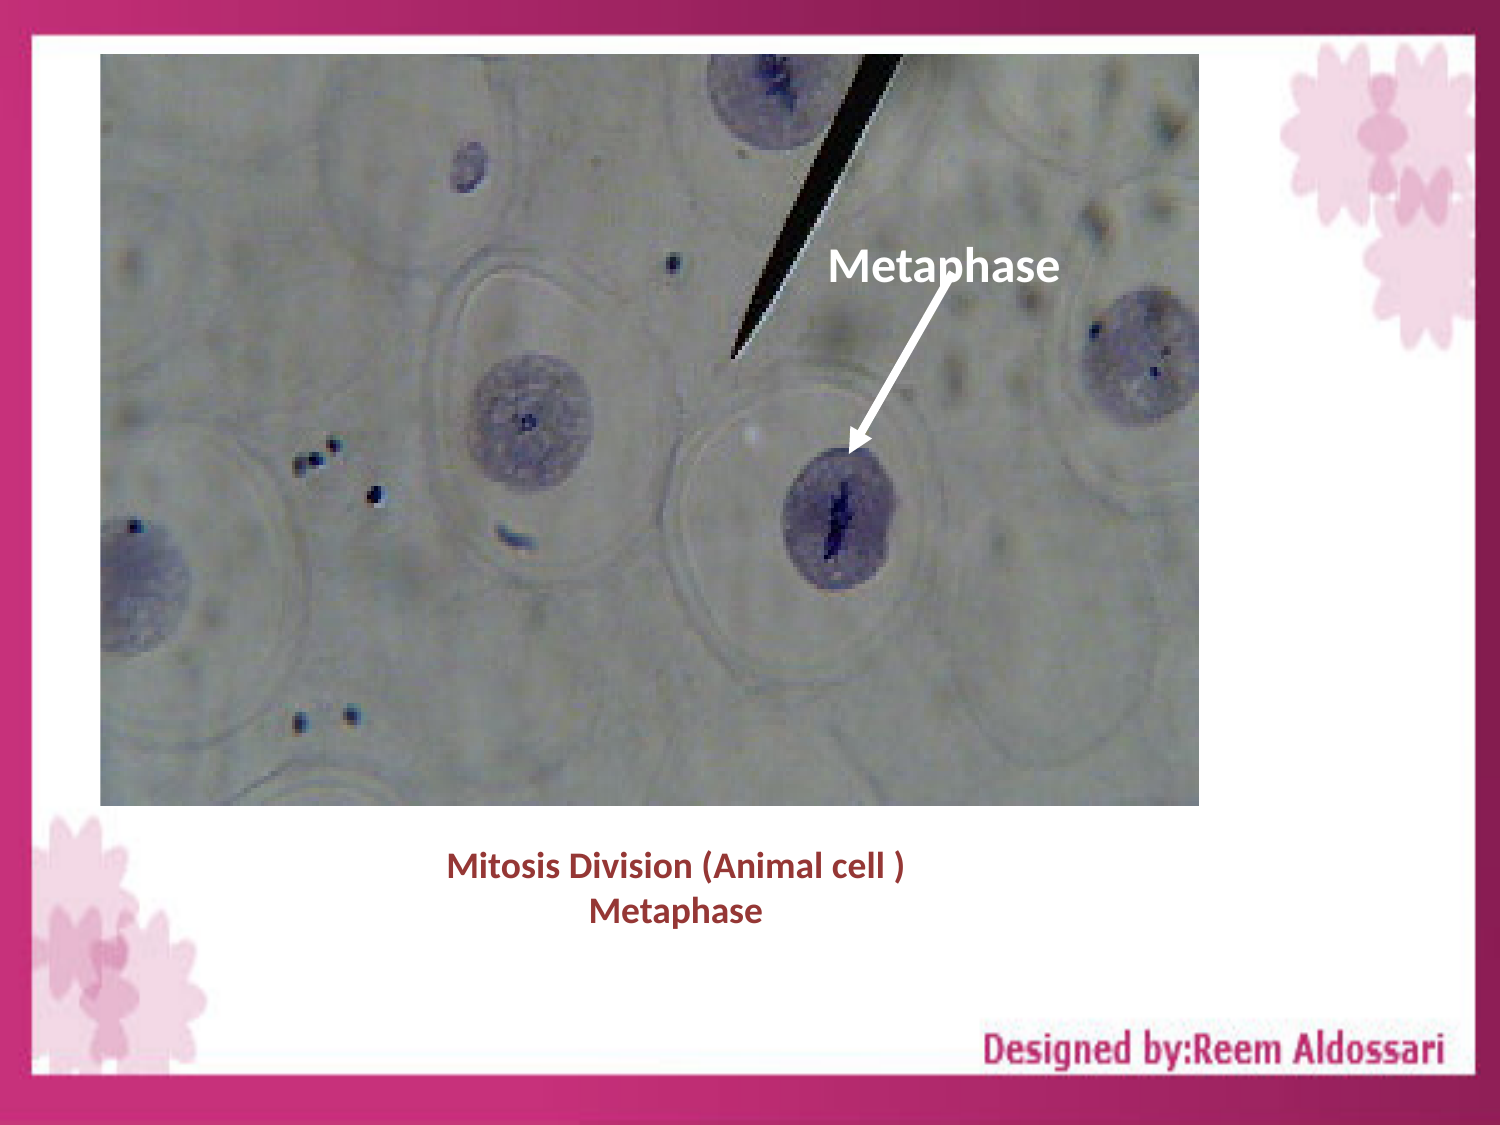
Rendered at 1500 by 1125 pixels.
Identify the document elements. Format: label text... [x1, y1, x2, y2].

text_box Mitosis Division (Animal cell ) Metaphase [301, 834, 1052, 939]
picture [0, 0, 1500, 1125]
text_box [100, 54, 1200, 807]
